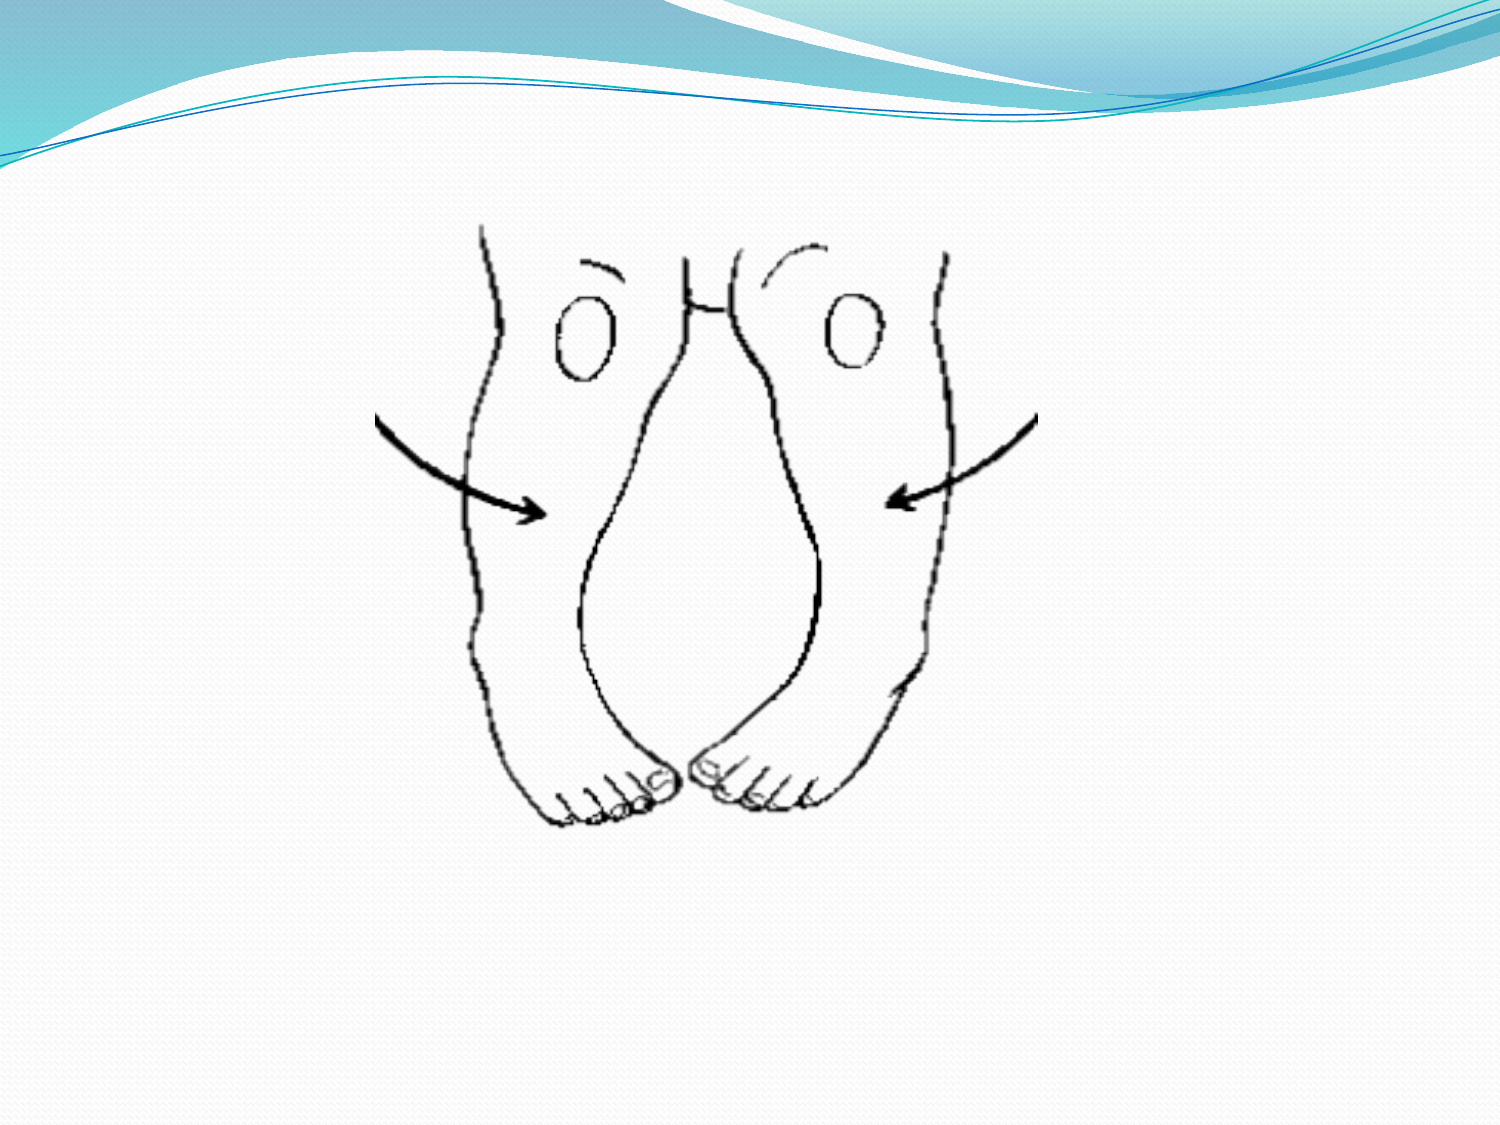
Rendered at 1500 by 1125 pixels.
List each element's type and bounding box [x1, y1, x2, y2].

picture [374, 162, 1038, 851]
